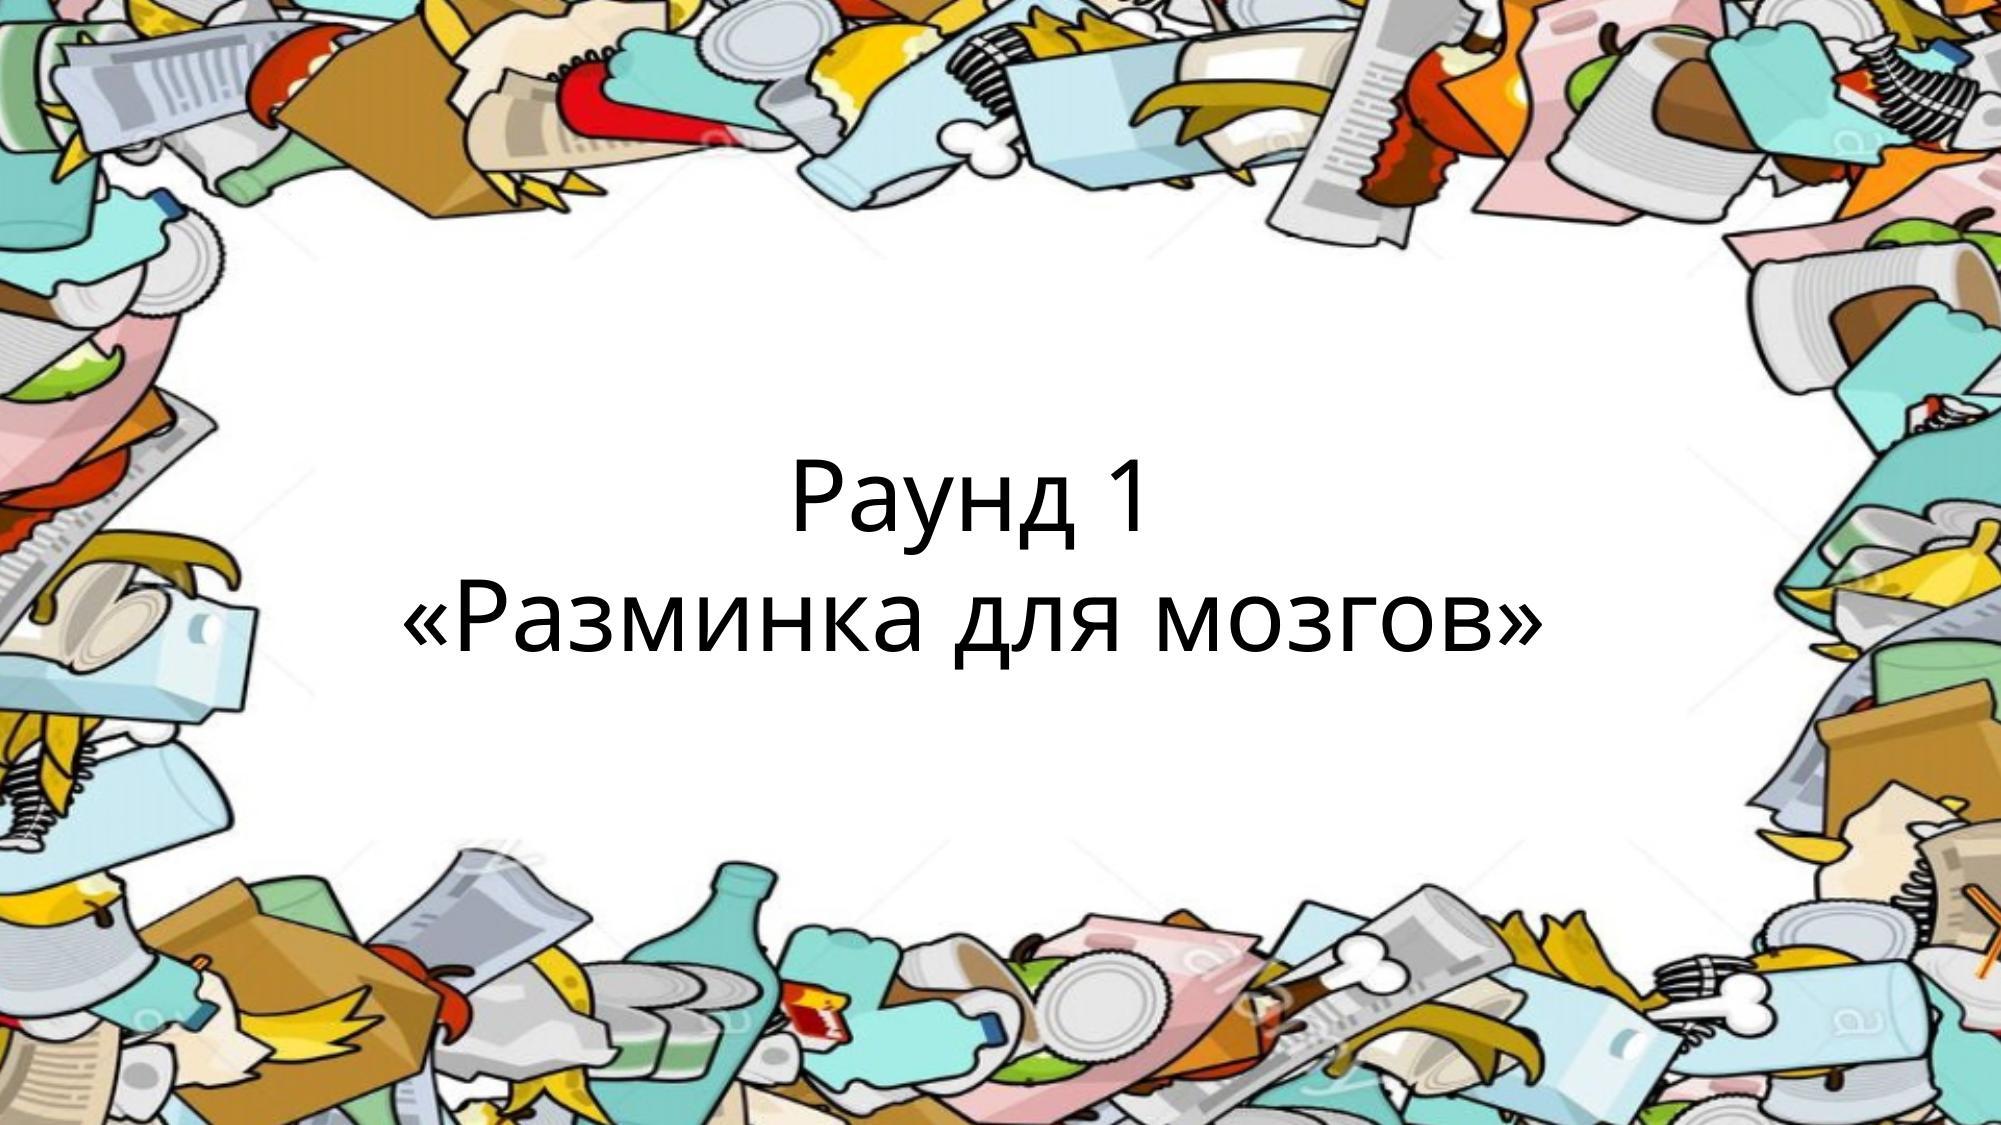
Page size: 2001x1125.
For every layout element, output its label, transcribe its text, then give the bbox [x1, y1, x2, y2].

text_box Раунд 1 «Разминка для мозгов» [385, 423, 440, 679]
picture [0, 0, 2001, 1125]
